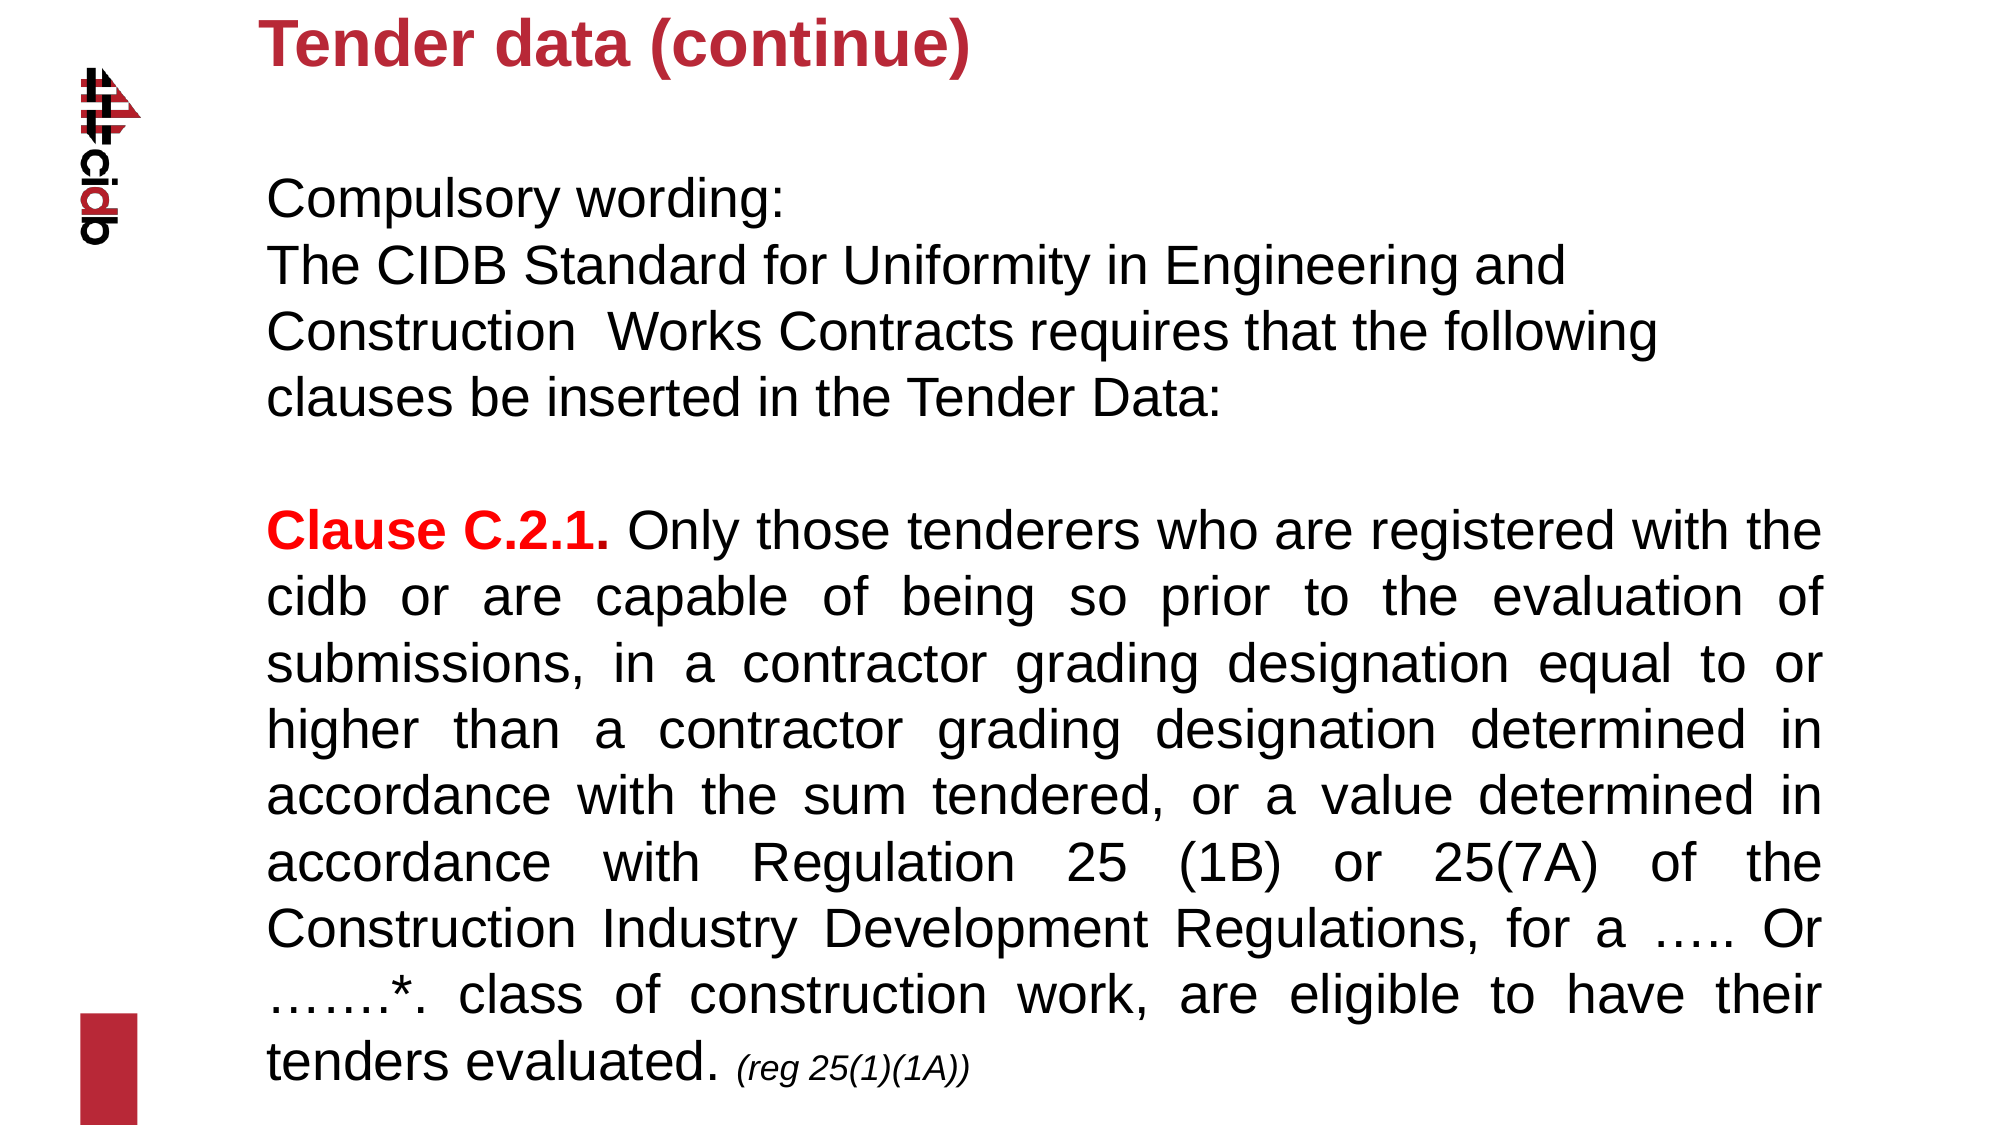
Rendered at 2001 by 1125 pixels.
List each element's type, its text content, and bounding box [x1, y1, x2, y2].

list Compulsory wording: The CIDB Standard for Uniformity in Engineering and Construction Works Contracts requires that the following clauses be inserted in the Tender Data: Clause C.2.1. Only those tenderers who are registered with the cidb or are capable of being so prior to the evaluation of submissions, in a contractor grading designation equal to or higher than a contractor grading designation determined in accordance with the sum tendered, or a value determined in accordance with Regulation 25 (1B) or 25(7A) of the Construction Industry Development Regulations, for a ….. Or …….*. class of construction work, are eligible to have their tenders evaluated. (reg 25(1)(1A)) [266, 162, 1825, 1100]
picture [70, 60, 148, 253]
title Tender data (continue) [258, 0, 1700, 81]
